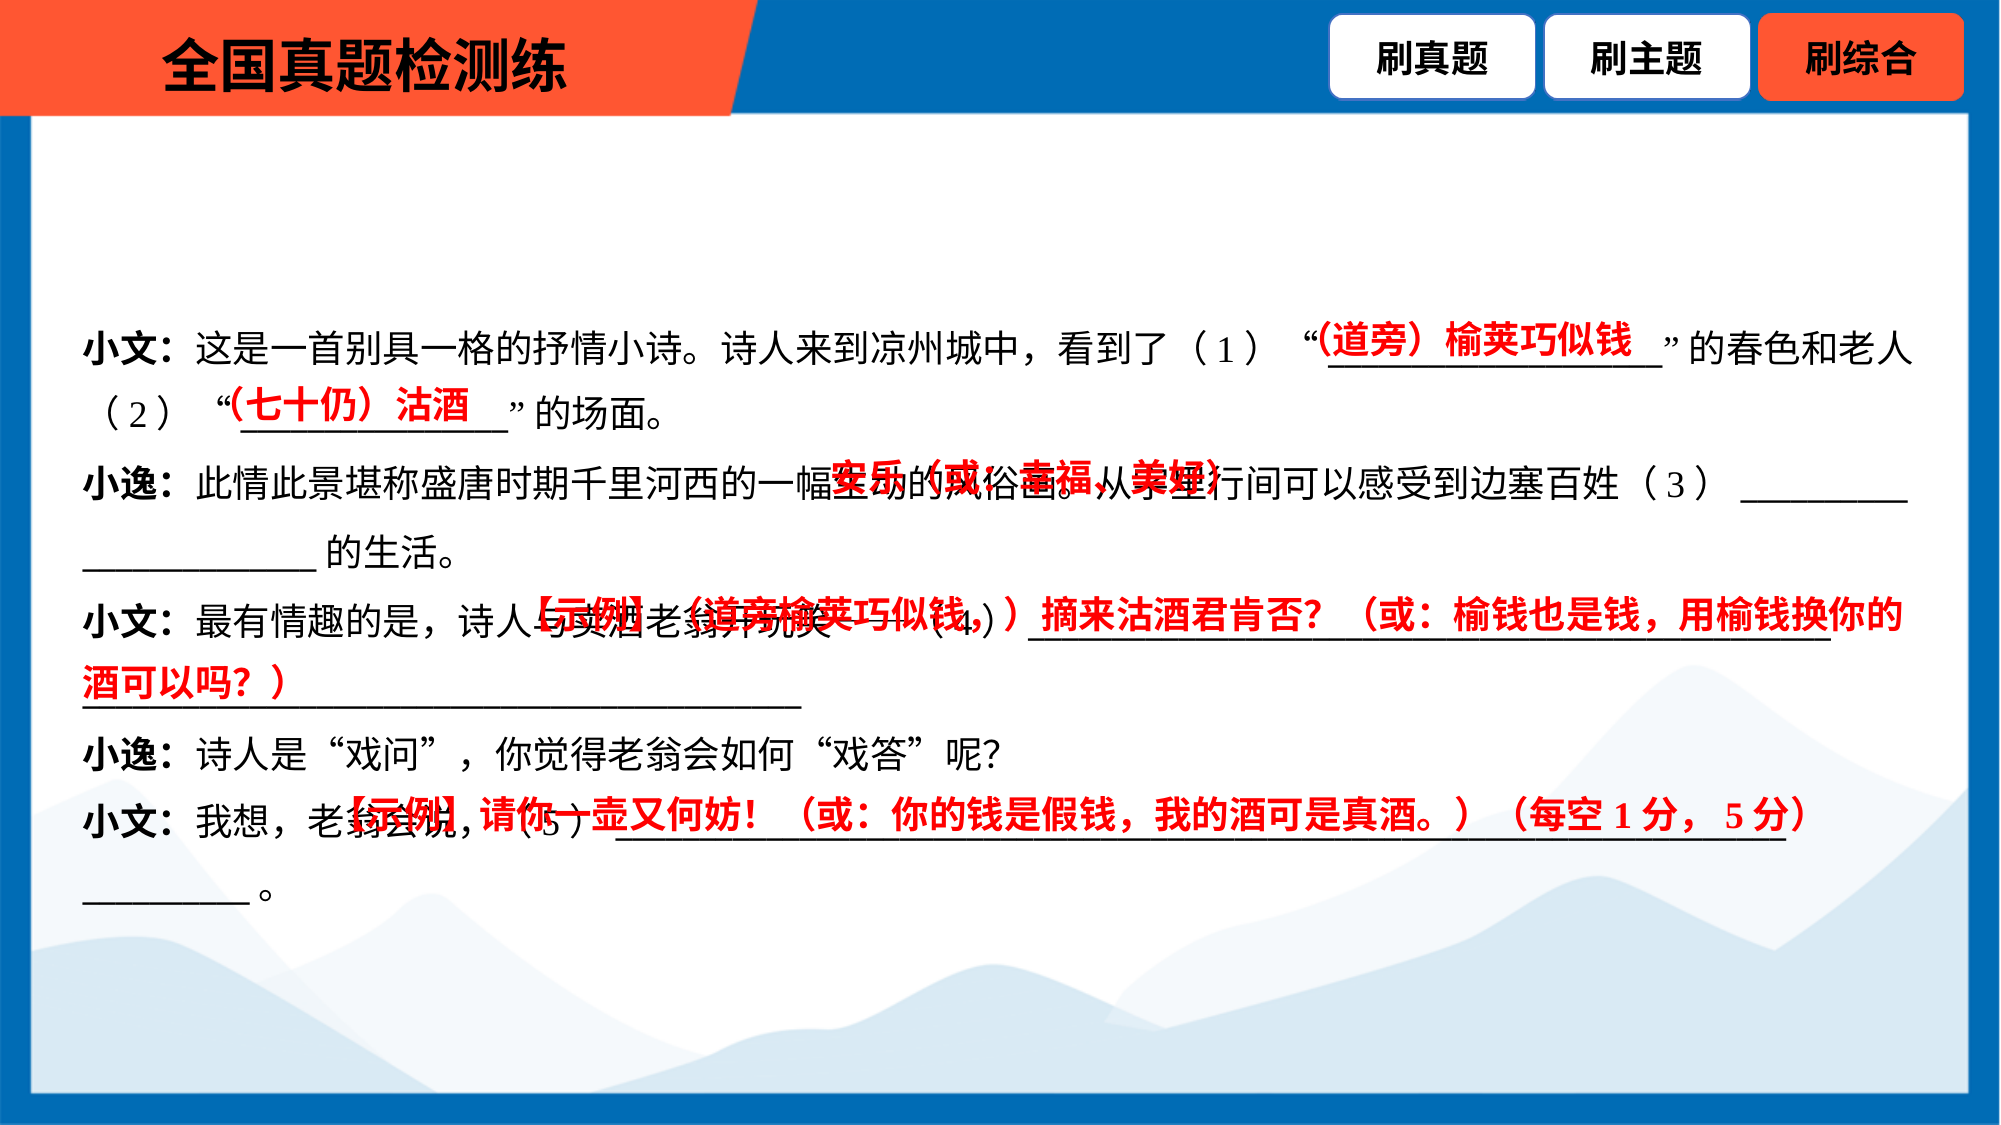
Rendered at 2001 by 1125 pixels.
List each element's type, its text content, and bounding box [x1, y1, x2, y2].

text_box 【示例】（道旁榆荚巧似钱，）摘来沽酒君肯否？（或：榆钱也是钱，用榆钱换你的酒可以吗？） [82, 568, 1917, 697]
text_box 小文：这是一首别具一格的抒情小诗。诗人来到凉州城中，看到了（1）“____________________”的春色和老人 （2）“________________”的场面。 [82, 301, 1917, 428]
text_box 小逸：此情此景堪称盛唐时期千里河西的一幅生动的风俗画。从字里行间可以感受到边塞百姓（3）__________ ______________的生活。 小文：最有情趣的是，诗人与卖酒老翁开玩笑——（4）________________________________________________ ___________________________________________ 小逸：诗人是“戏问”，你觉得老翁会如何“戏答”呢？ [82, 697, 1917, 768]
text_box 小逸：此情此景堪称盛唐时期千里河西的一幅生动的风俗画。从字里行间可以感受到边塞百姓（3）__________ ______________的生活。 小文：最有情趣的是，诗人与卖酒老翁开玩笑——（4）________________________________________________ ___________________________________________ 小逸：诗人是“戏问”，你觉得老翁会如何“戏答”呢？ [82, 560, 1917, 568]
text_box 【示例】请你一壶又何妨！（或：你的钱是假钱，我的酒可是真酒。）（每空1分，5分） [82, 768, 1917, 897]
text_box 安乐（或：幸福、美好） [82, 431, 1917, 560]
text_box 小文：我想，老翁会说，（5）______________________________________________________________________ __________。 [82, 897, 1917, 901]
text_box （七十仍）沽酒 [193, 361, 484, 421]
text_box （道旁）榆荚巧似钱 [1281, 296, 1647, 355]
picture [0, 0, 2000, 1125]
